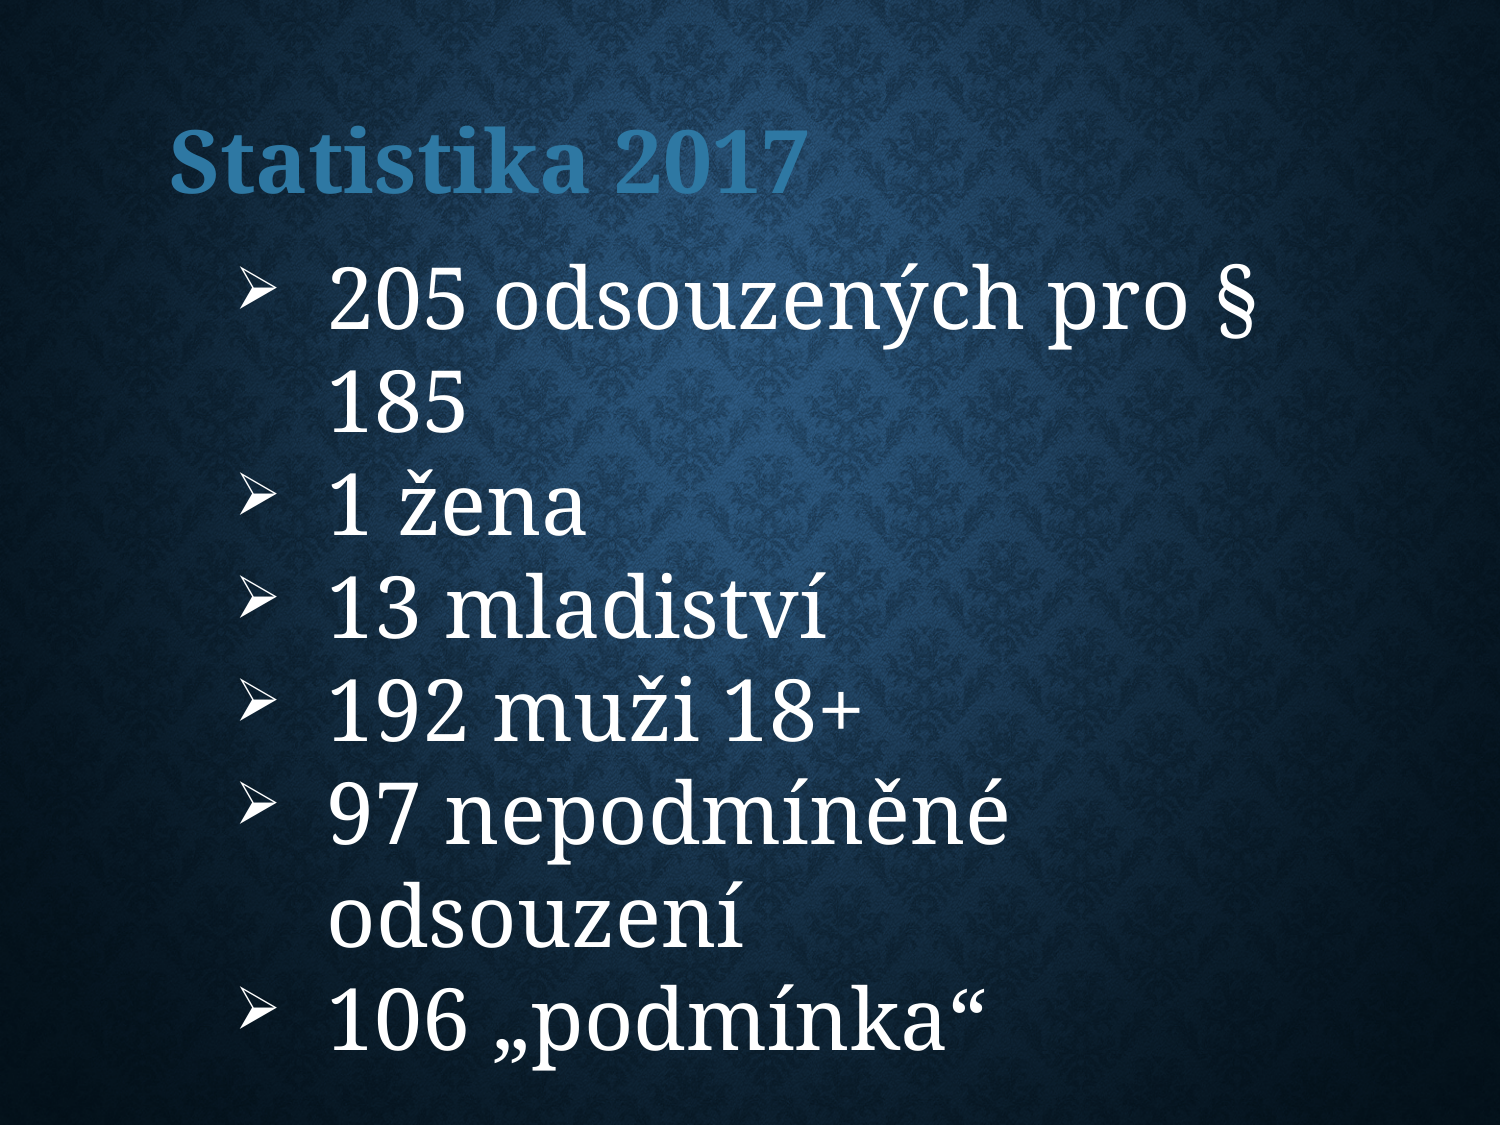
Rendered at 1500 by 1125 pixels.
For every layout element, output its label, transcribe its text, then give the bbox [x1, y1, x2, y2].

text_box 205 odsouzených pro § 185 1 žena 13 mladiství 192 muži 18+ 97 nepodmíněné odsouzení 106 „podmínka“ [142, 236, 1358, 1082]
text_box Statistika 2017 [75, 43, 1425, 274]
